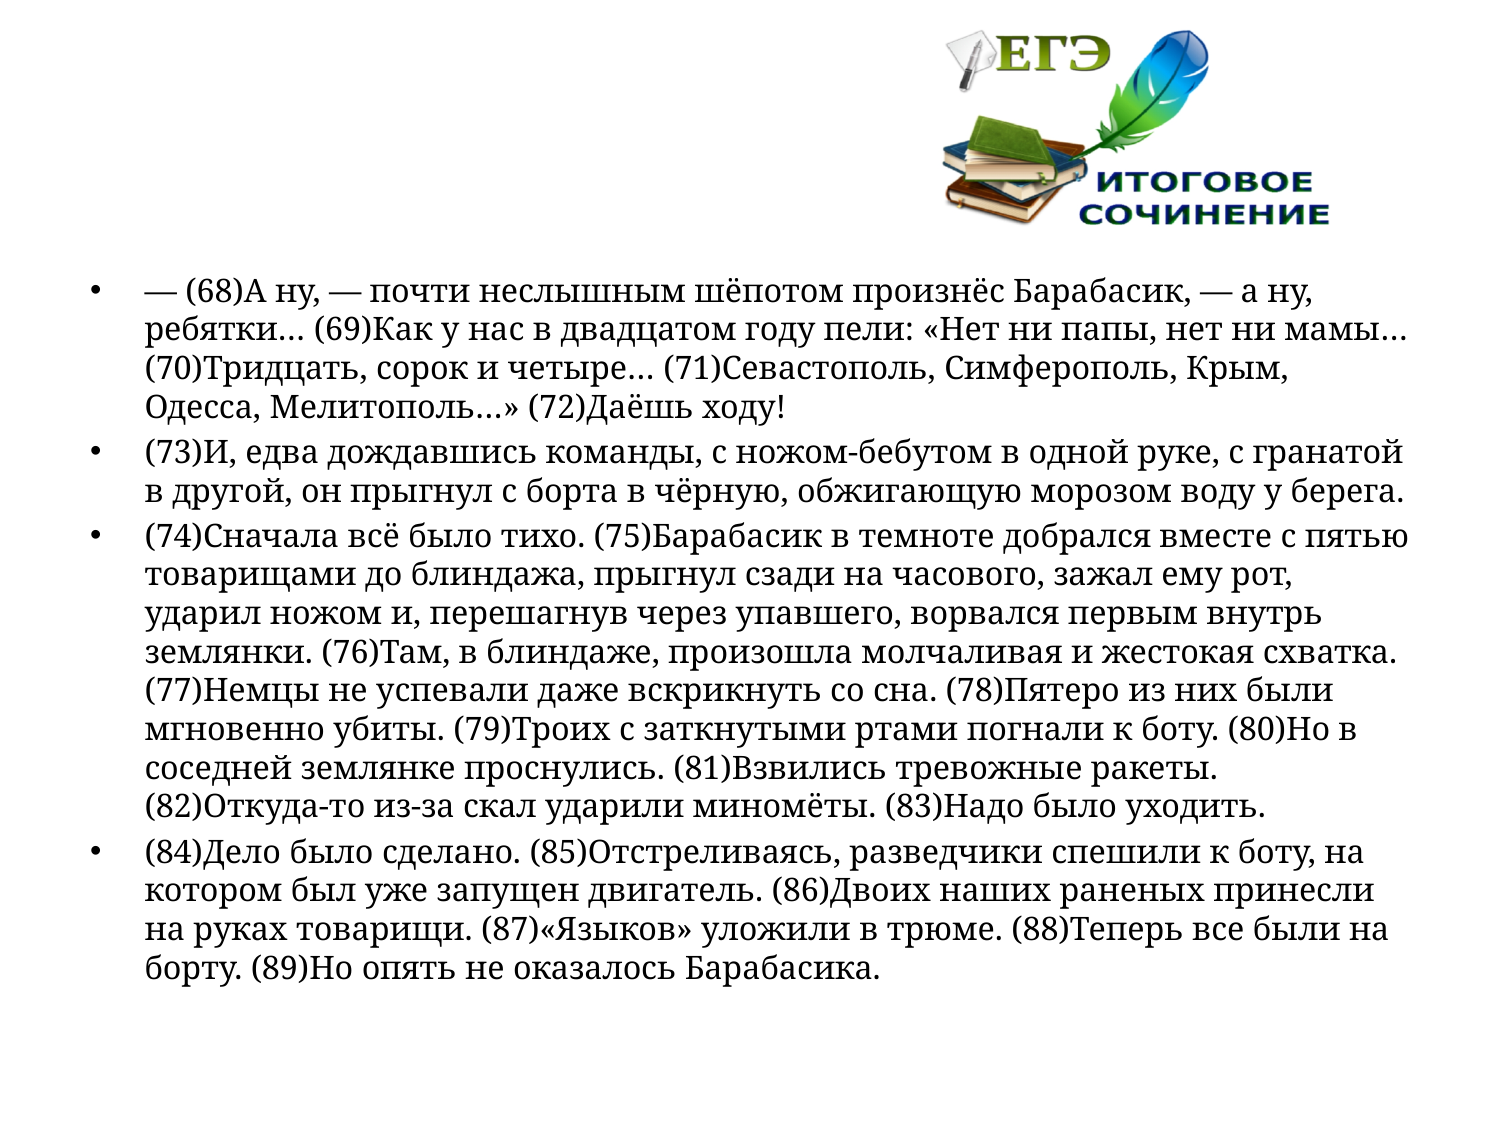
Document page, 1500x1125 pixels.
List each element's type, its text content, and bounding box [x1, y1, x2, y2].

list — (68)А ну, — почти неслышным шёпотом произнёс Барабасик, — а ну, ребятки… (69)Как у нас в двадцатом году пели: «Нет ни папы, нет ни мамы… (70)Тридцать, сорок и четыре… (71)Севастополь, Симферополь, Крым, Одесса, Мелитополь…» (72)Даёшь ходу! (73)И, едва дождавшись команды, с ножом-бебутом в одной руке, с гранатой в другой, он прыгнул с борта в чёрную, обжигающую морозом воду у берега. (74)Сначала всё было тихо. (75)Барабасик в темноте добрался вместе с пятью товарищами до блиндажа, прыгнул сзади на часового, зажал ему рот, ударил ножом и, перешагнув через упавшего, ворвался первым внутрь землянки. (76)Там, в блиндаже, произошла молчаливая и жестокая схватка. (77)Немцы не успевали даже вскрикнуть со сна. (78)Пятеро из них были мгновенно убиты. (79)Троих с заткнутыми ртами погнали к боту. (80)Но в соседней землянке проснулись. (81)Взвились тревожные ракеты. (82)Откуда-то из-за скал ударили миномёты. (83)Надо было уходить. (84)Дело было сделано. (85)Отстреливаясь, разведчики спешили к боту, на котором был уже запущен двигатель. (86)Двоих наших раненых принесли на руках товарищи. (87)«Языков» уложили в трюме. (88)Теперь все были на борту. (89)Но опять не оказалось Барабасика. [75, 262, 1425, 1005]
picture [879, 18, 1424, 244]
